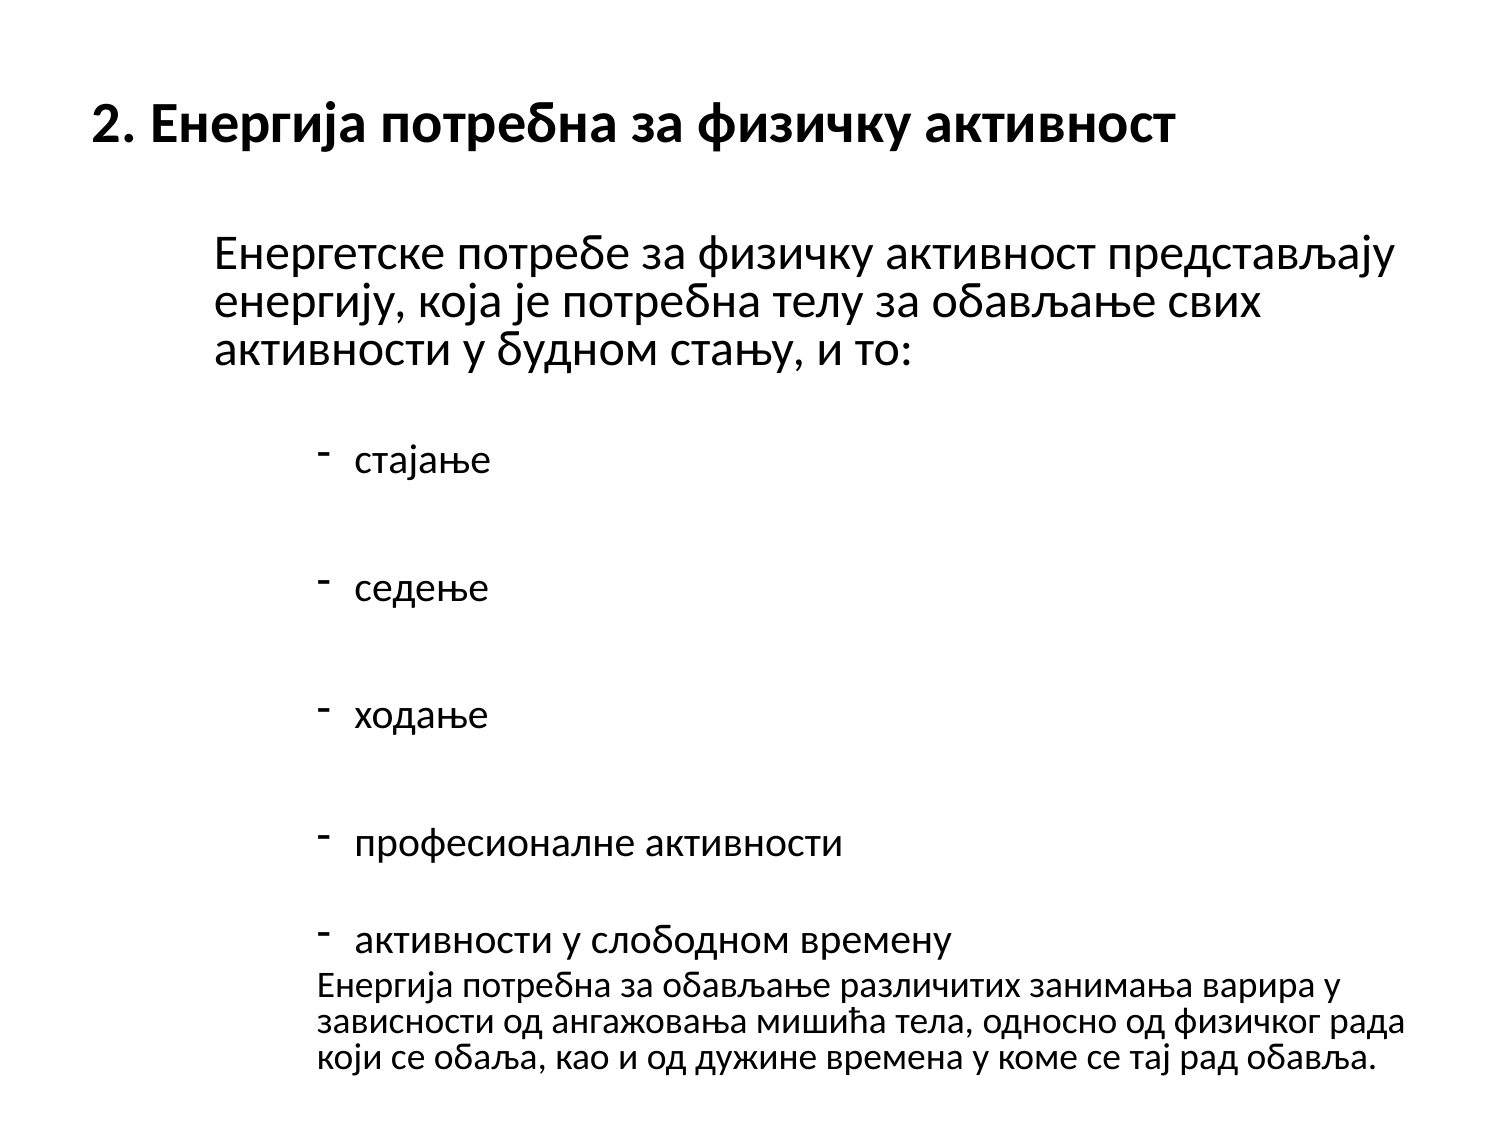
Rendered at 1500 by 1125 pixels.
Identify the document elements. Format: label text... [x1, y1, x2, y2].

list 2. Енергија потребна за физичку активност Енергетске потребе за физичку активност представљају енергију, која је потребна телу за обављање свих активности у будном стању, и то: стајање седење ходање професионалне активности активности у слободном времену Енергија потребна за обављање различитих занимања варира у зависности од ангажовања мишића тела, односно од физичког рада који се обаља, као и од дужине времена у коме се тај рад обавља. [76, 90, 1424, 1083]
